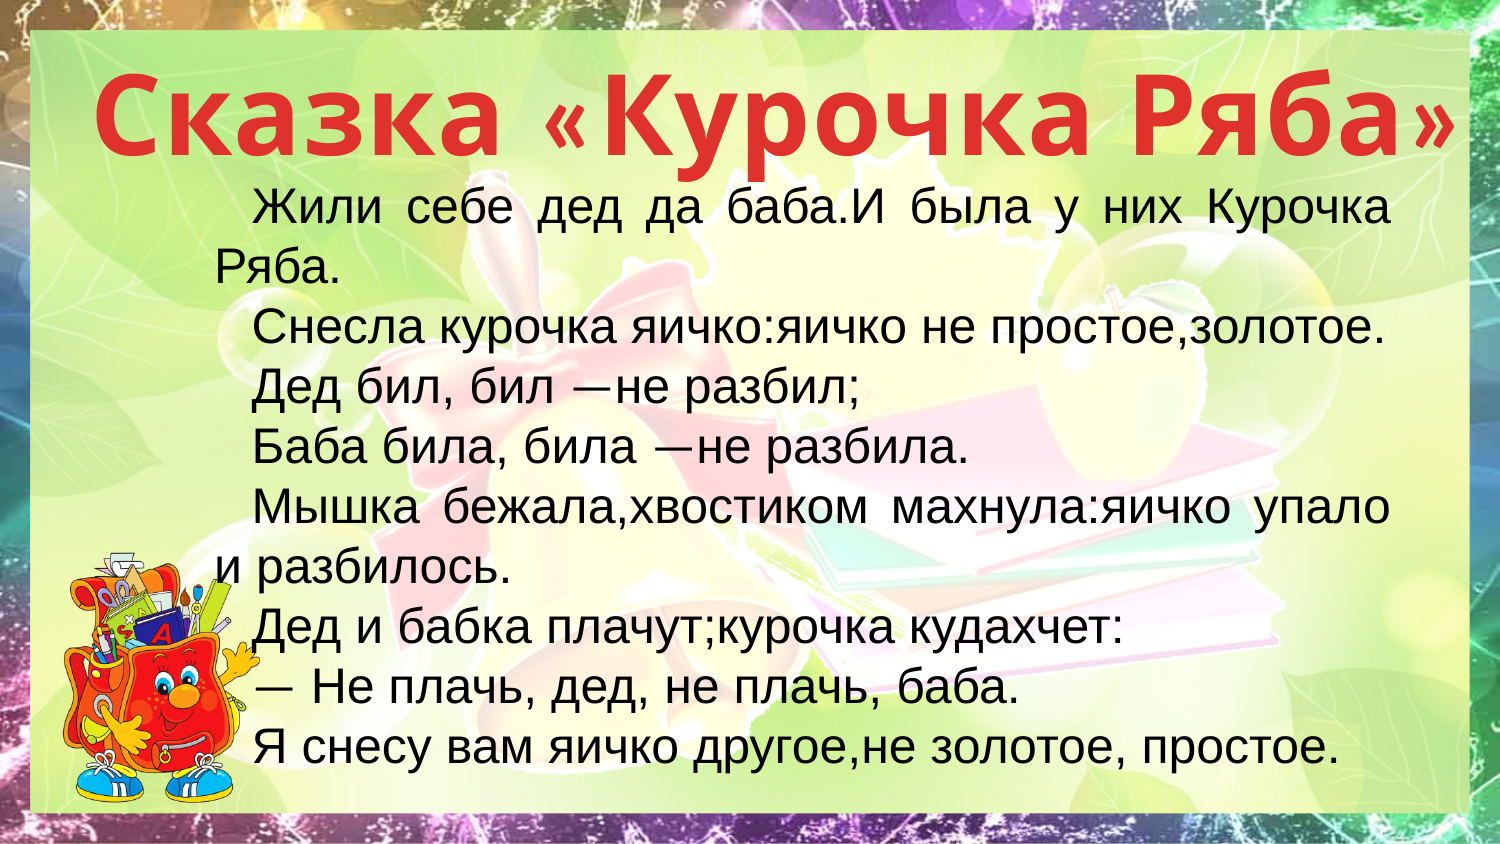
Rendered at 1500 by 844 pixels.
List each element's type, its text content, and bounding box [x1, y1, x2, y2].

picture [0, 0, 1500, 844]
text_box Сказка «Курочка Ряба» [75, 35, 1483, 186]
text_box Жили себе дед да баба.И была у них Курочка Ряба. Снесла курочка яичко:яичко не простое,золотое. Дед бил, бил —не разбил; Баба била, била —не разбила. Мышка бежала,хвостиком махнула:яичко упало и разбилось. Дед и бабка плачут;курочка кудахчет: — Не плачь, дед, не плачь, баба. Я снесу вам яичко другое,не золотое, простое. [199, 186, 1407, 782]
